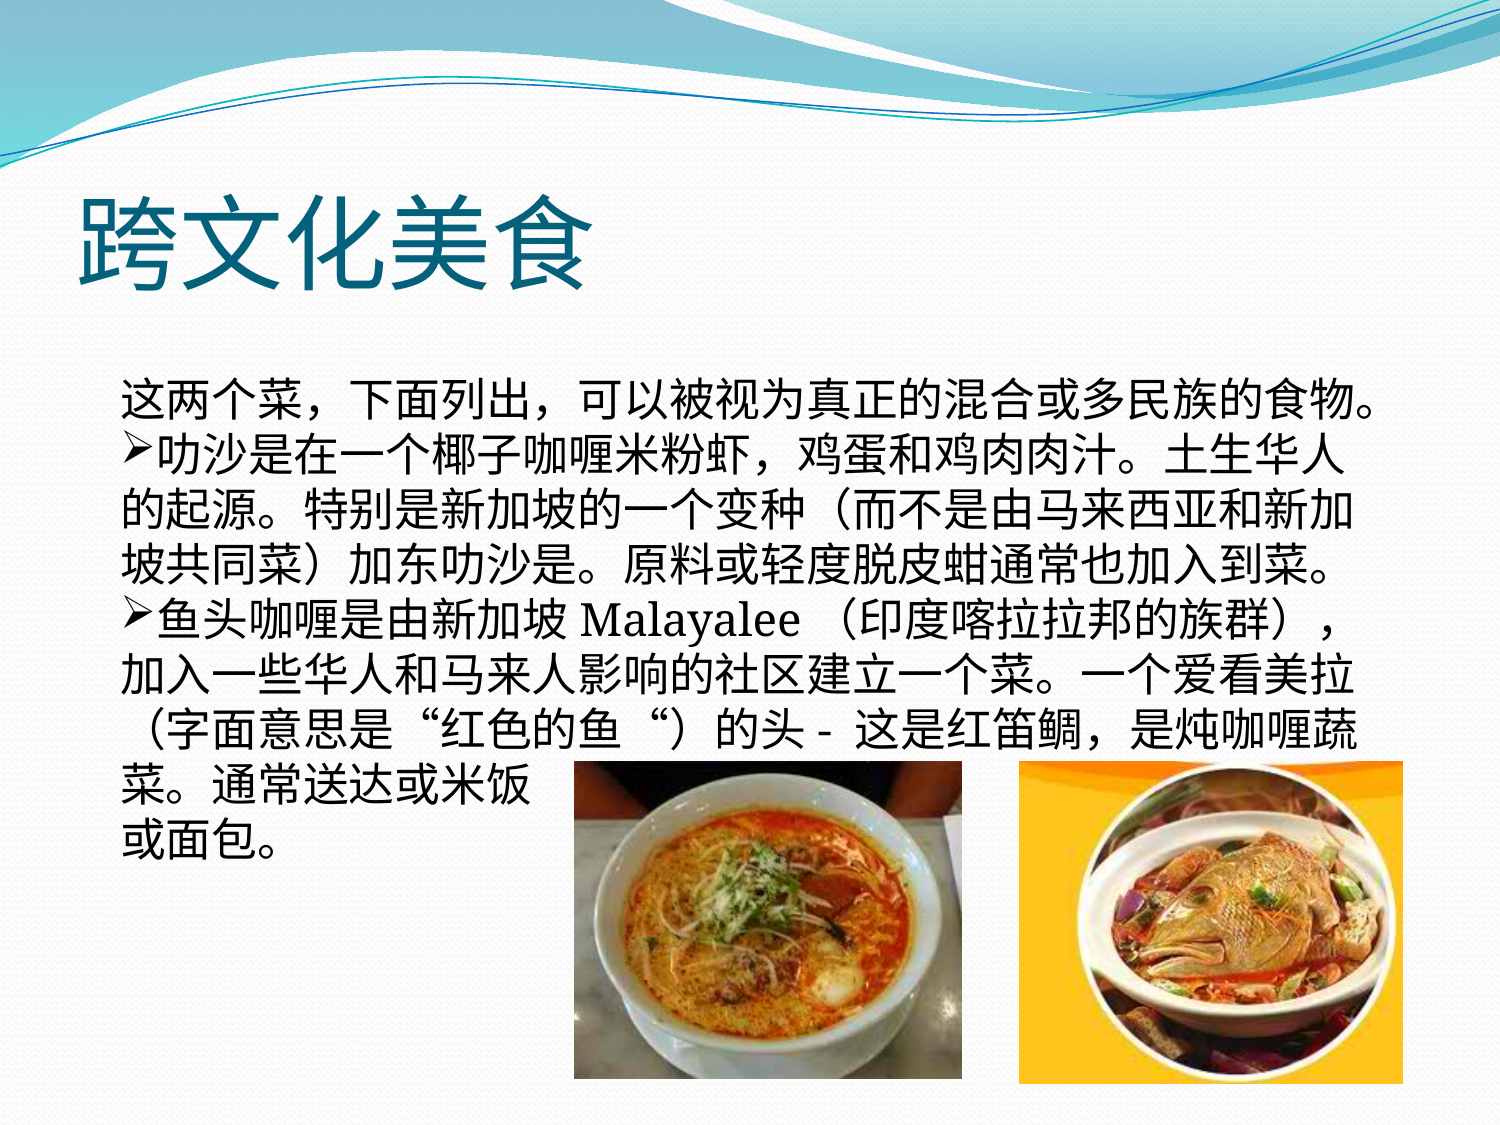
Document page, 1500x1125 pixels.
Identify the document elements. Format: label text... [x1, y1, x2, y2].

picture [573, 761, 962, 1080]
picture [1019, 761, 1403, 1084]
text_box 这两个菜，下面列出，可以被视为真正的混合或多民族的食物。 叻沙是在一个椰子咖喱米粉虾，鸡蛋和鸡肉肉汁。土生华人的起源。特别是新加坡的一个变种（而不是由马来西亚和新加坡共同菜）加东叻沙是。原料或轻度脱皮蚶通常也加入到菜。 鱼头咖喱是由新加坡Malayalee（印度喀拉拉邦的族群），加入一些华人和马来人影响的社区建立一个菜。一个爱看美拉（字面意思是“红色的鱼“）的头- 这是红笛鲷，是炖咖喱蔬菜。通常送达或米饭 或面包。 [105, 363, 1395, 873]
text_box [12, 0, 263, 105]
title 跨文化美食 [75, 115, 1438, 303]
